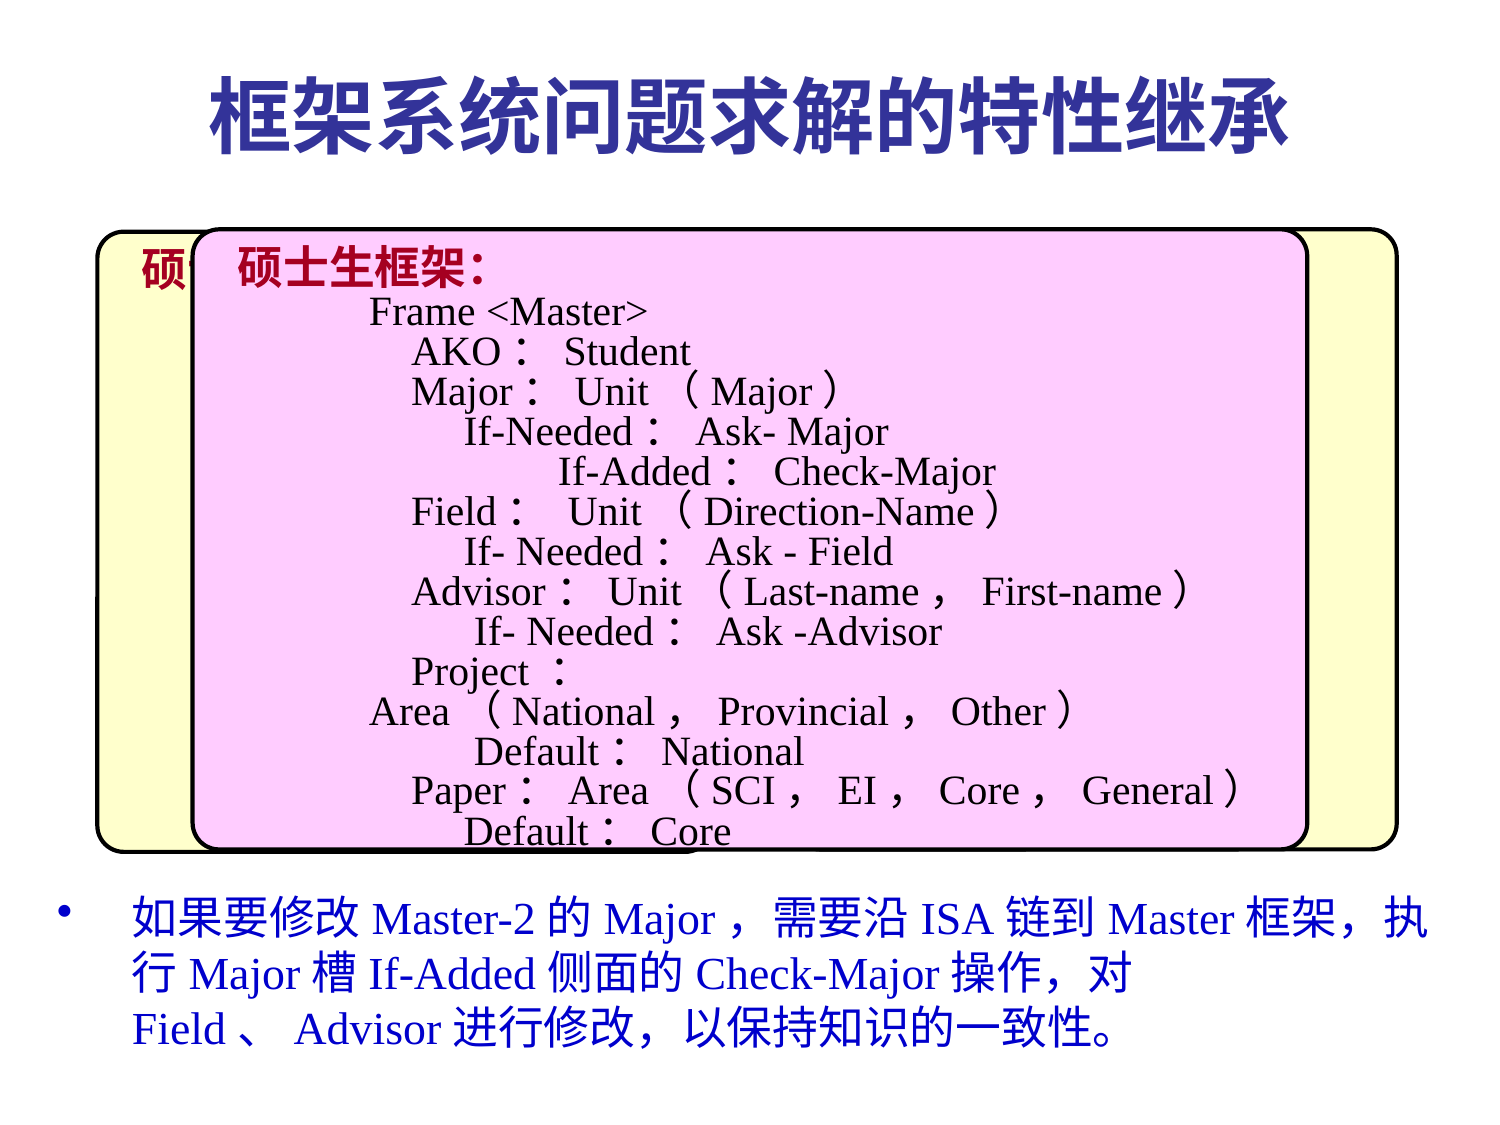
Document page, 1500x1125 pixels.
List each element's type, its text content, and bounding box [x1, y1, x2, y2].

text_box 框架系统问题求解的特性继承 [74, 30, 1425, 197]
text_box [1310, 229, 1397, 850]
list 如果要修改Master-2的Major，需要沿ISA链到Master框架，执行Major槽If-Added侧面的Check-Major操作，对Field、Advisor进行修改，以保持知识的一致性。 [32, 881, 1447, 1083]
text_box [97, 231, 188, 853]
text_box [192, 229, 1308, 850]
